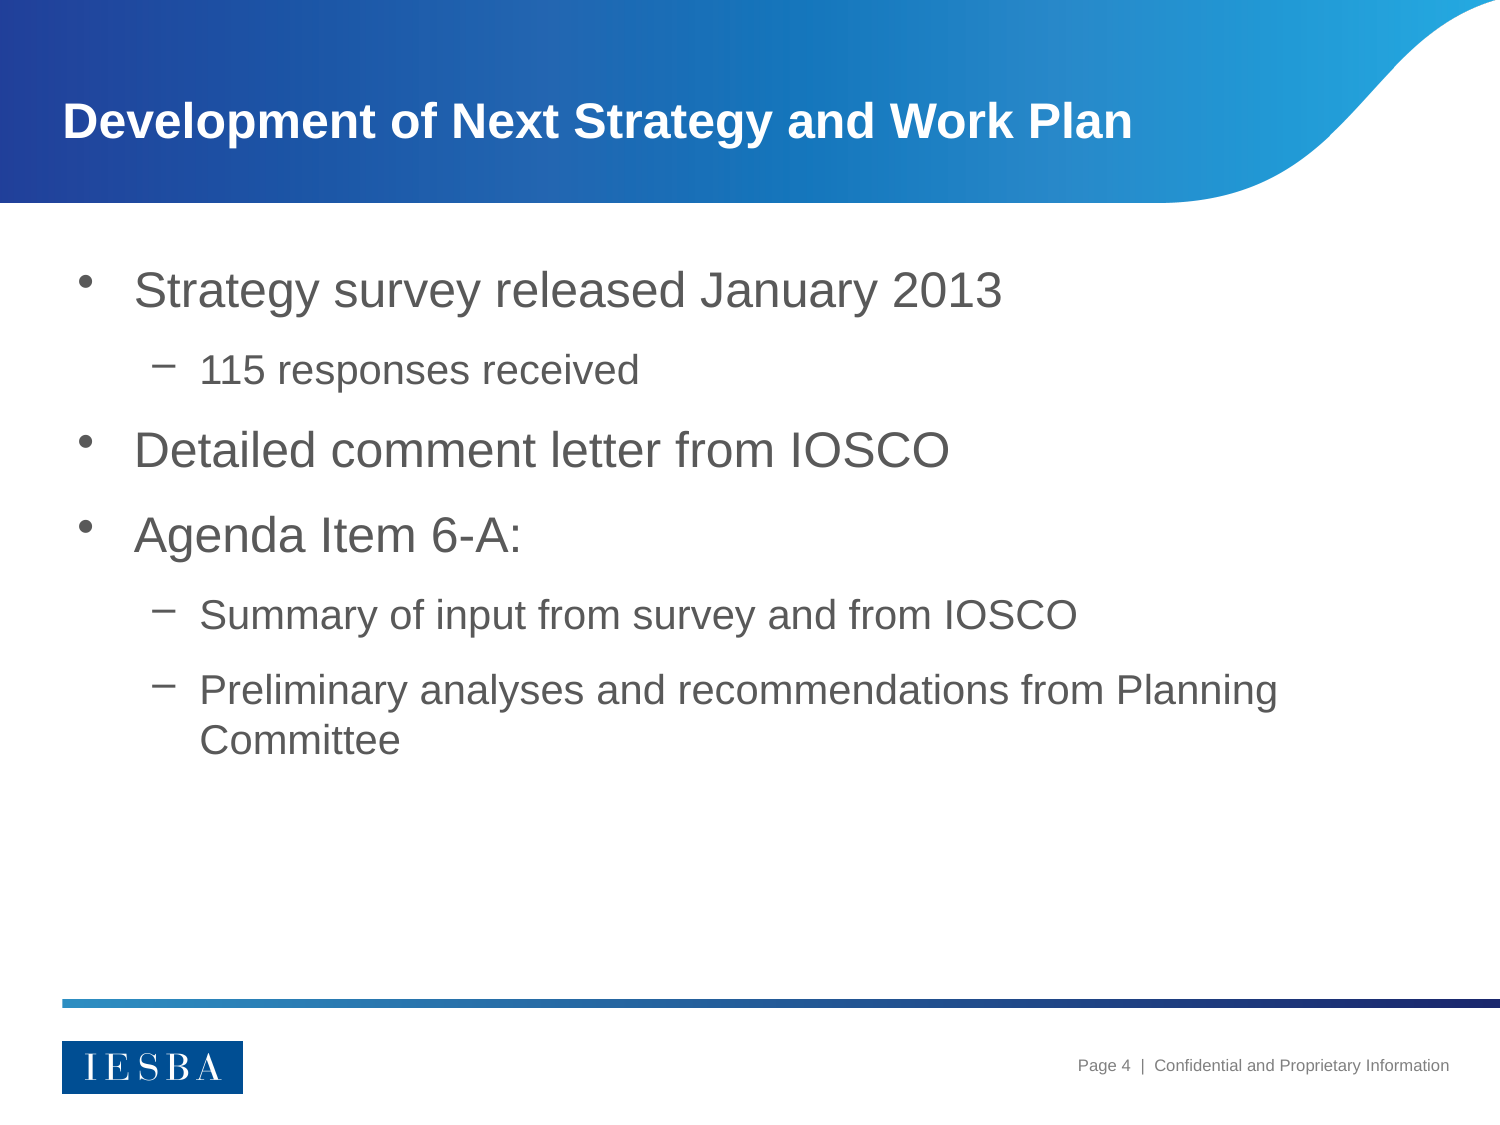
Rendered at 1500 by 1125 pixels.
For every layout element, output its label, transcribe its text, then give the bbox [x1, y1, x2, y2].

title Development of Next Strategy and Work Plan [62, 75, 1300, 163]
picture [62, 1041, 243, 1094]
picture [0, 0, 1497, 203]
list Strategy survey released January 2013 115 responses received Detailed comment letter from IOSCO Agenda Item 6-A: Summary of input from survey and from IOSCO Preliminary analyses and recommendations from Planning Committee [62, 249, 1463, 975]
